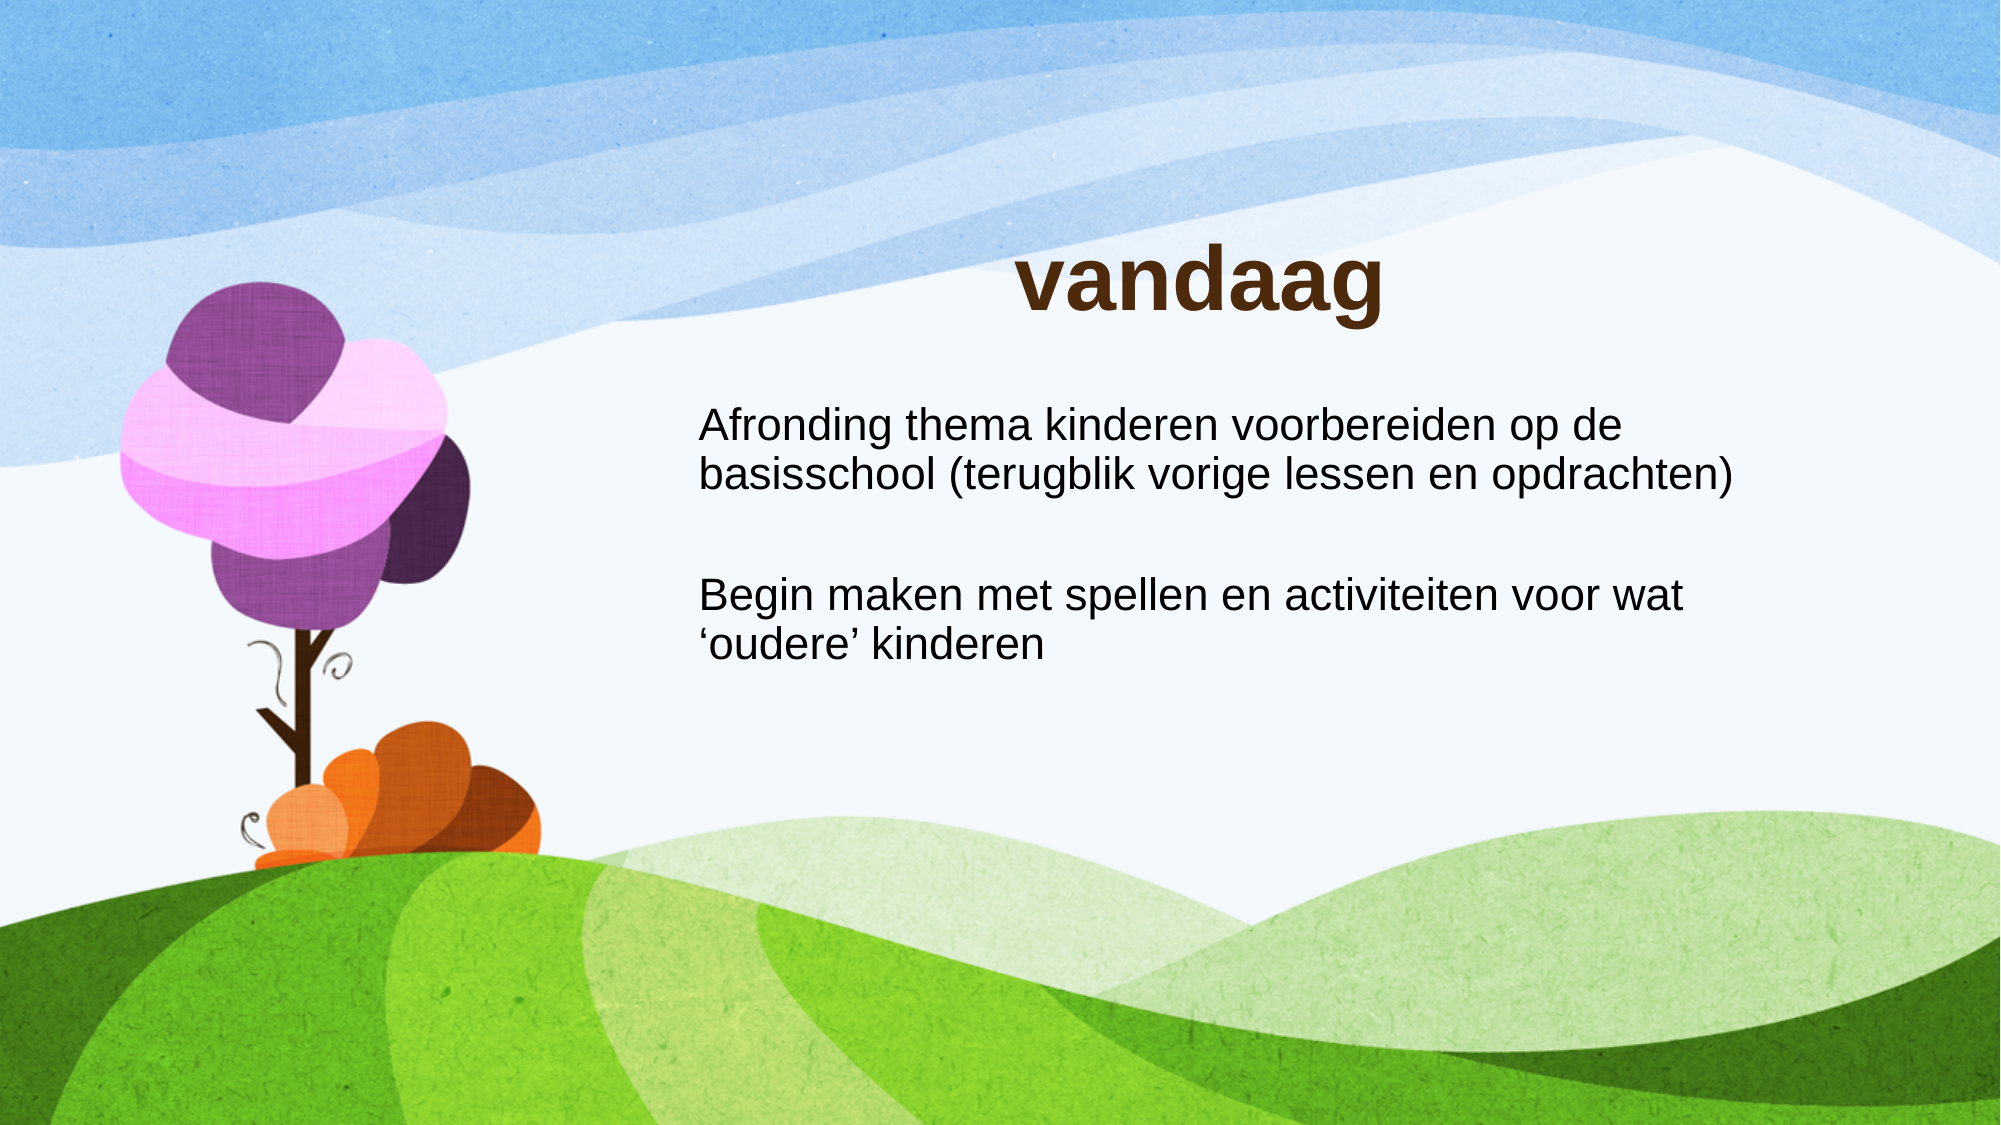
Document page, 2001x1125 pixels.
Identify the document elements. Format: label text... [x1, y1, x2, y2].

list Afronding thema kinderen voorbereiden op de basisschool (terugblik vorige lessen en opdrachten) Begin maken met spellen en activiteiten voor wat ‘oudere’ kinderen [683, 394, 1809, 682]
picture [0, 0, 2001, 1125]
title vandaag [999, 88, 1492, 339]
